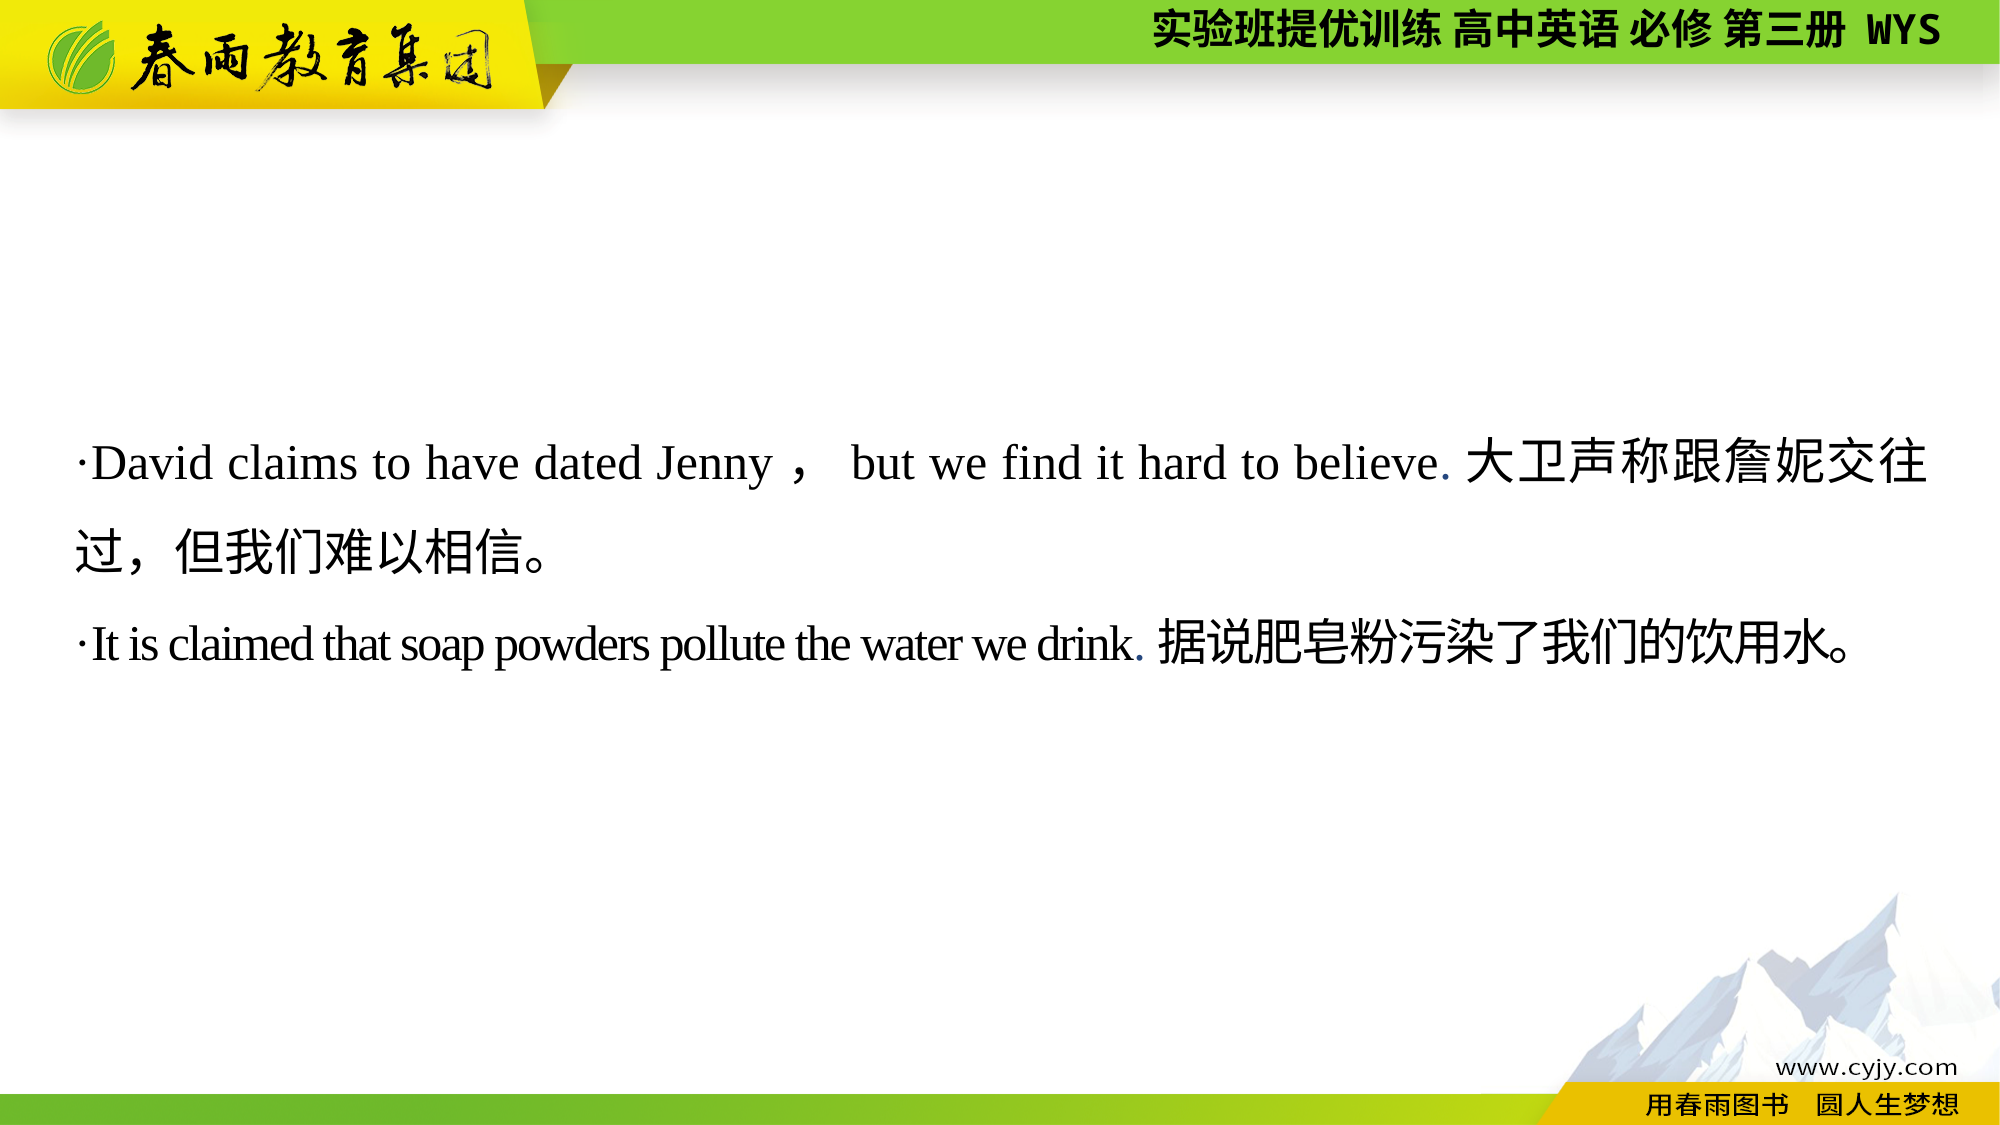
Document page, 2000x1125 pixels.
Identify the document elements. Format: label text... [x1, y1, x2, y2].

picture [0, 0, 2000, 1125]
list ·David claims to have dated Jenny，but we find it hard to believe.大卫声称跟詹妮交往过，但我们难以相信。 ·It is claimed that soap powders pollute the water we drink.据说肥皂粉污染了我们的饮用水。 [59, 392, 1944, 669]
